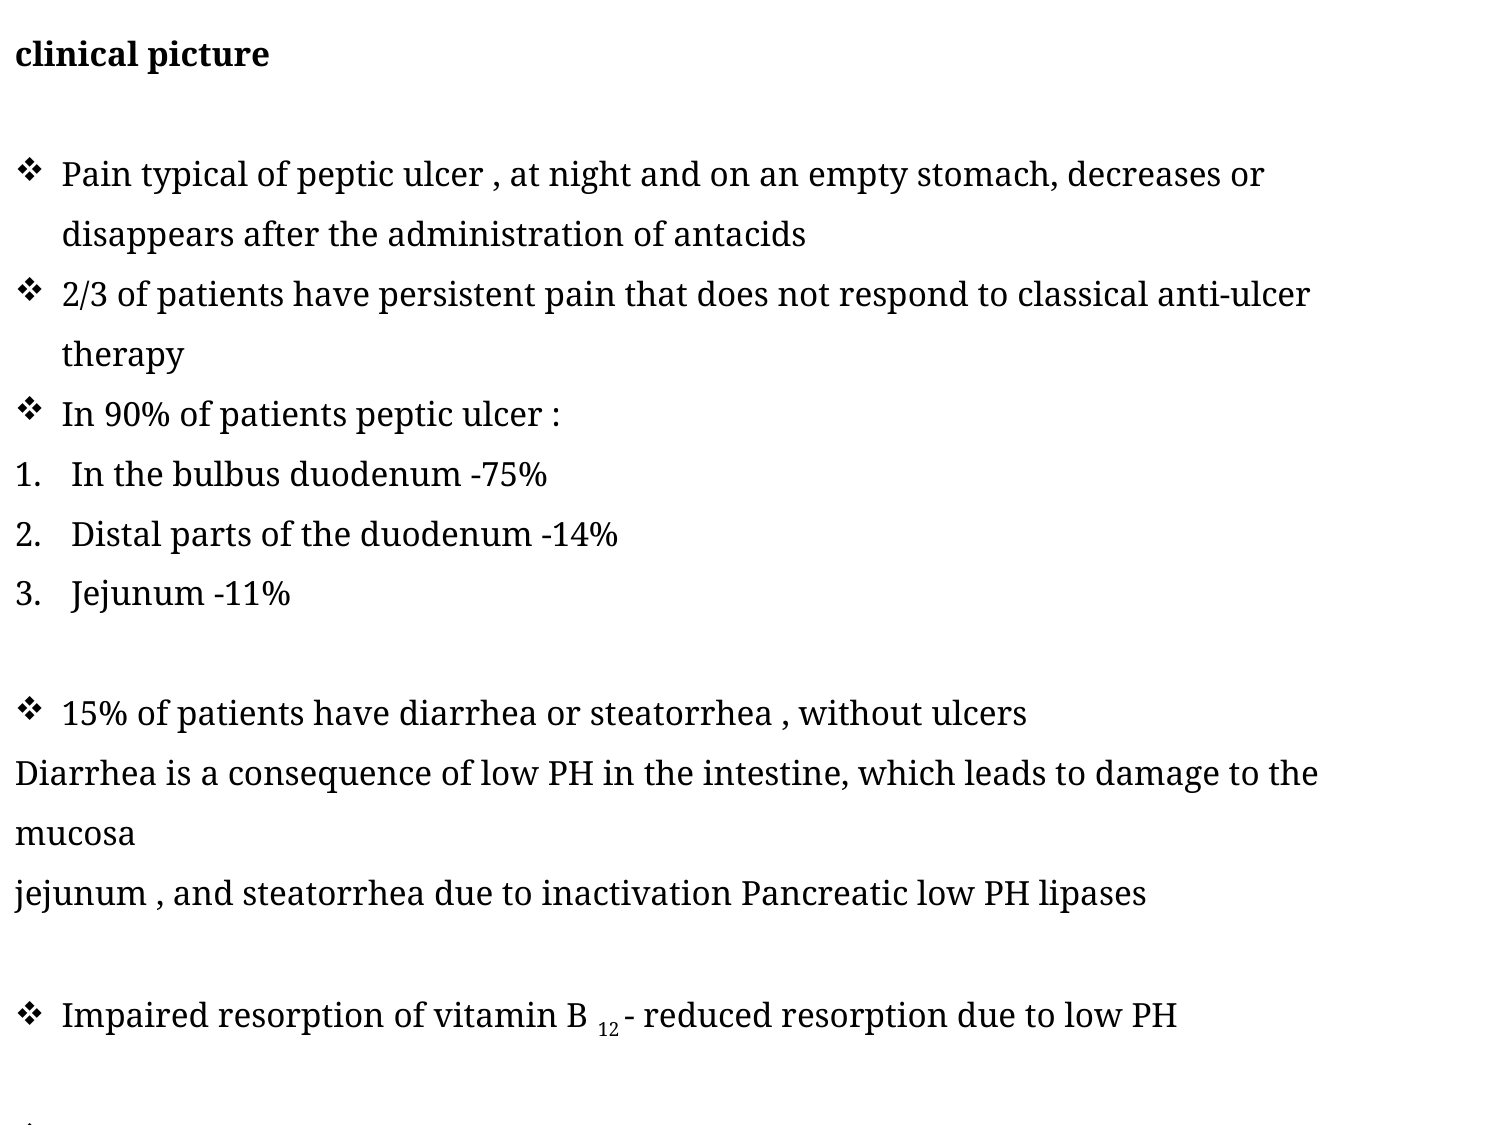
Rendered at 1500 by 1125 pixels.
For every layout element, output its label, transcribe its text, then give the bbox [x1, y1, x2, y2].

text_box clinical picture Pain typical of peptic ulcer , at night and on an empty stomach, decreases or disappears after the administration of antacids 2/3 of patients have persistent pain that does not respond to classical anti-ulcer therapy In 90% of patients peptic ulcer : In the bulbus duodenum -75% Distal parts of the duodenum -14% Jejunum -11% 15% of patients have diarrhea or steatorrhea , without ulcers Diarrhea is a consequence of low PH in the intestine, which leads to damage to the mucosa jejunum , and steatorrhea due to inactivation Pancreatic low PH lipases Impaired resorption of vitamin B 12 - reduced resorption due to low PH In patients with MEN-1, nephrolithiasis ( hyperparathyroidism ), changes in the visual field and hyperprolactinemia (pituitary tumor) [0, 6, 1400, 1125]
